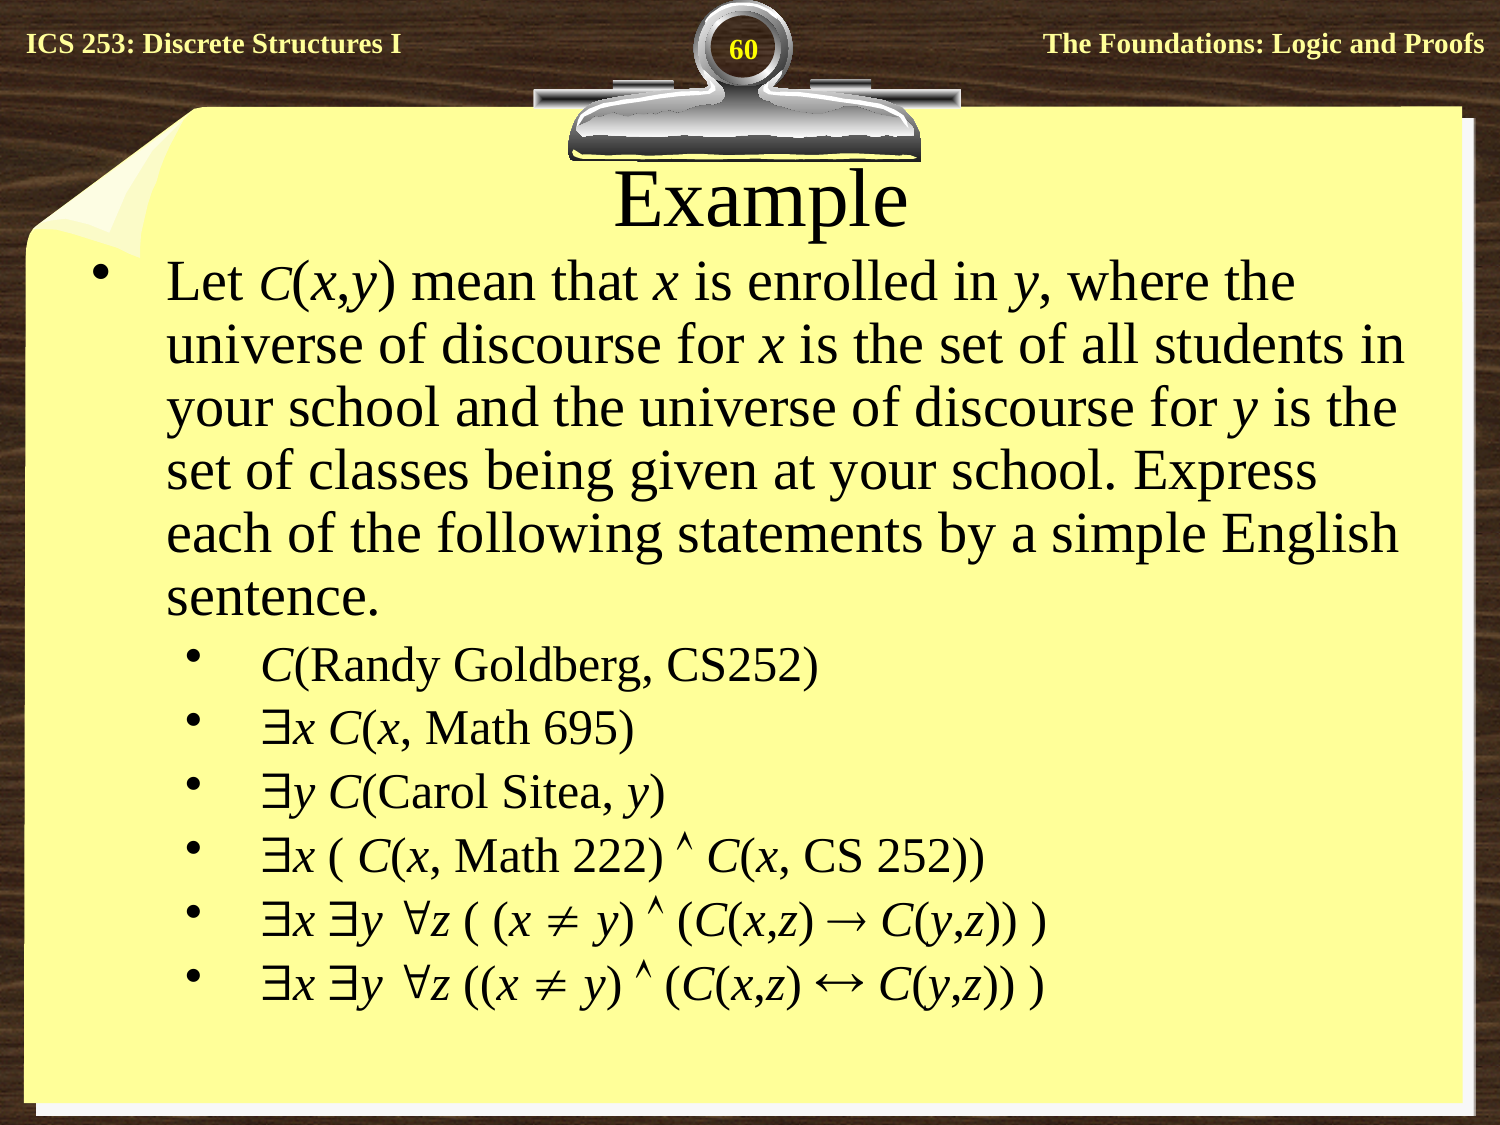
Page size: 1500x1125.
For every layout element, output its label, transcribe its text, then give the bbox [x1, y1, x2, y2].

list Let C(x,y) mean that x is enrolled in y, where the universe of discourse for x is the set of all students in your school and the universe of discourse for y is the set of classes being given at your school. Express each of the following statements by a simple English sentence. C(Randy Goldberg, CS252) x C(x, Math 695) y C(Carol Sitea, y) x ( C(x, Math 222)  C(x, CS 252)) x y z ( (x  y)  (C(x,z)  C(y,z)) ) x y z ((x  y)  (C(x,z)  C(y,z)) ) [76, 242, 1447, 1071]
picture [0, 0, 1500, 1125]
slide_number 60 [423, 5, 774, 91]
title Example [123, 137, 1399, 242]
